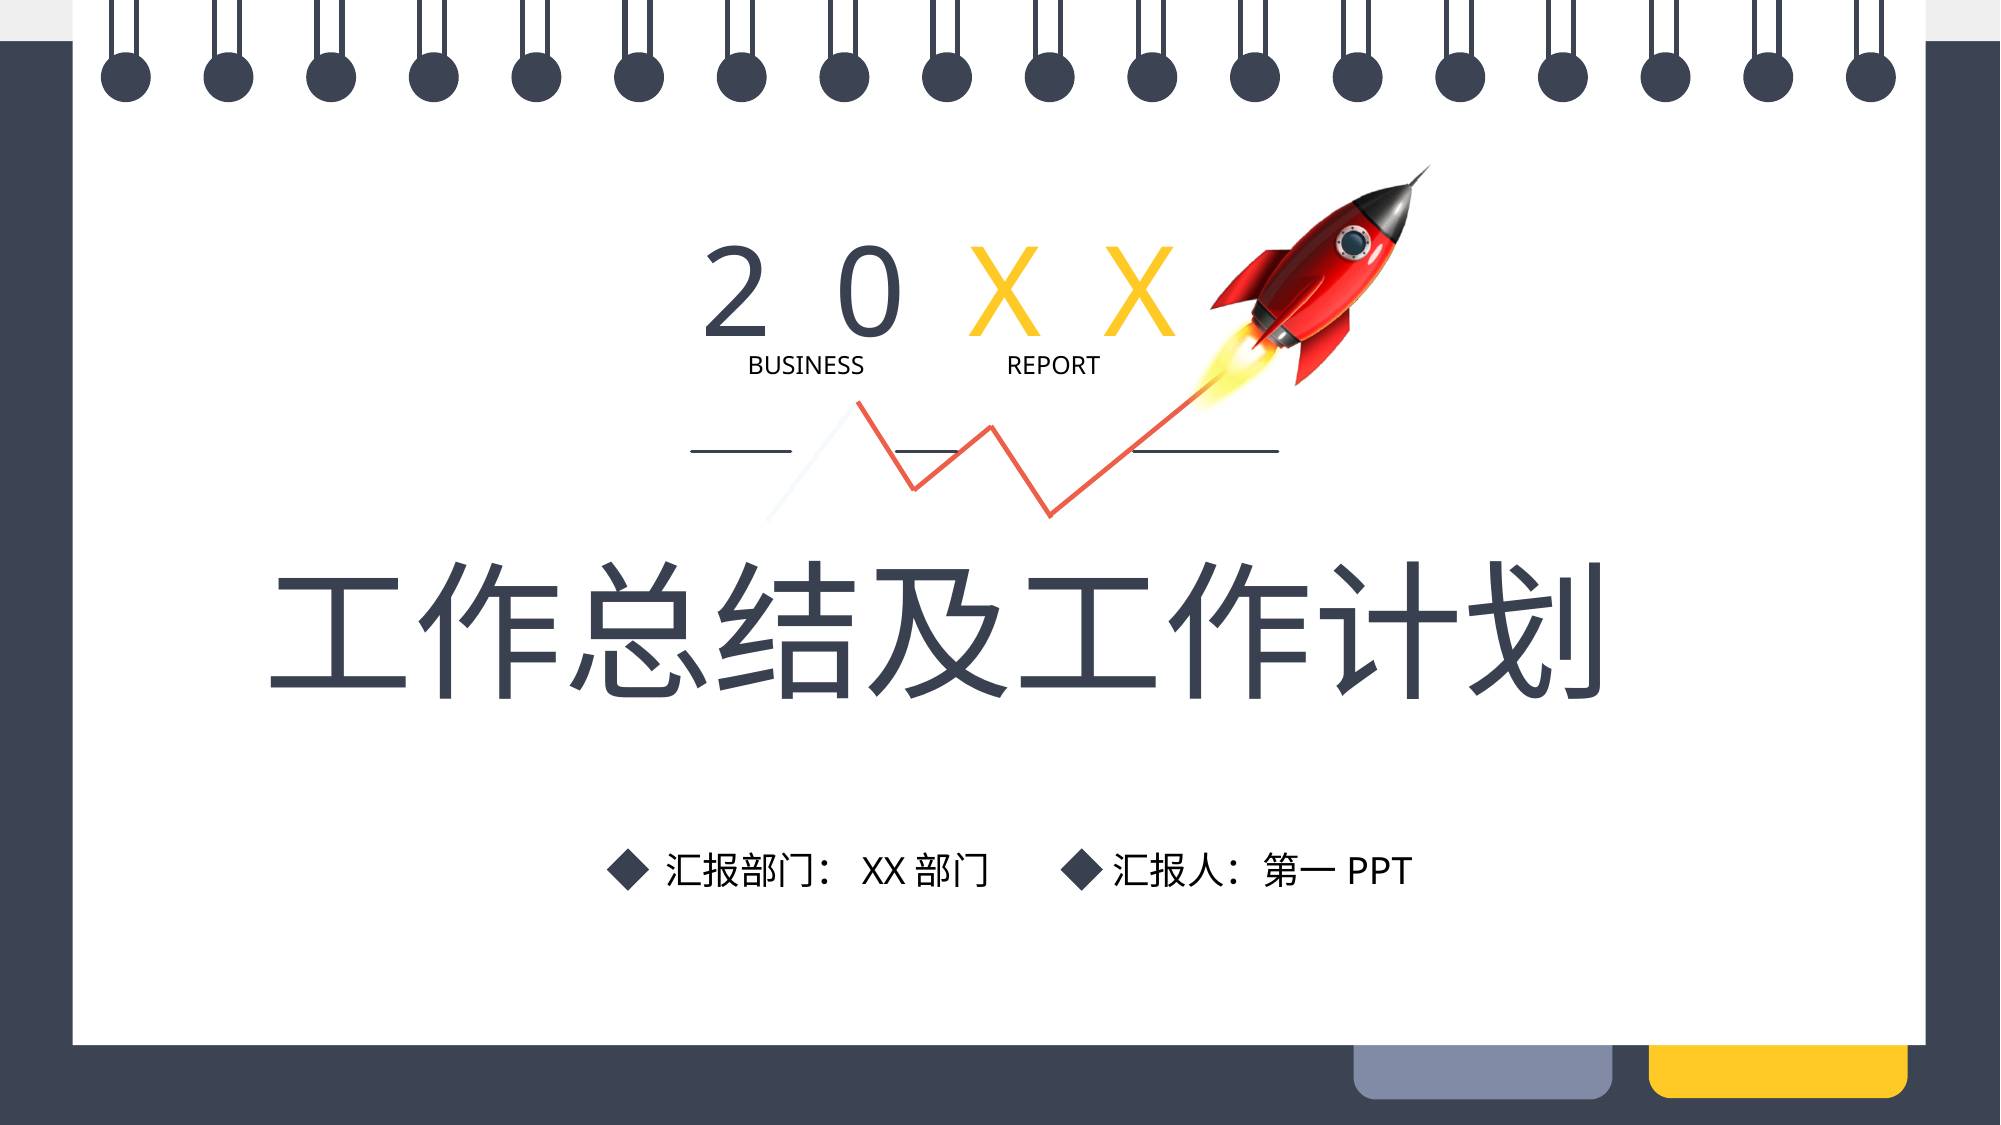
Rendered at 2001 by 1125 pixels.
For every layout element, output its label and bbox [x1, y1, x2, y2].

text_box [72, 0, 1926, 1046]
text_box [1647, 1046, 1909, 1100]
text_box [691, 212, 1478, 522]
text_box [0, 0, 72, 42]
text_box [0, 42, 2000, 1125]
text_box [1926, 0, 2000, 42]
text_box [1352, 1046, 1614, 1101]
